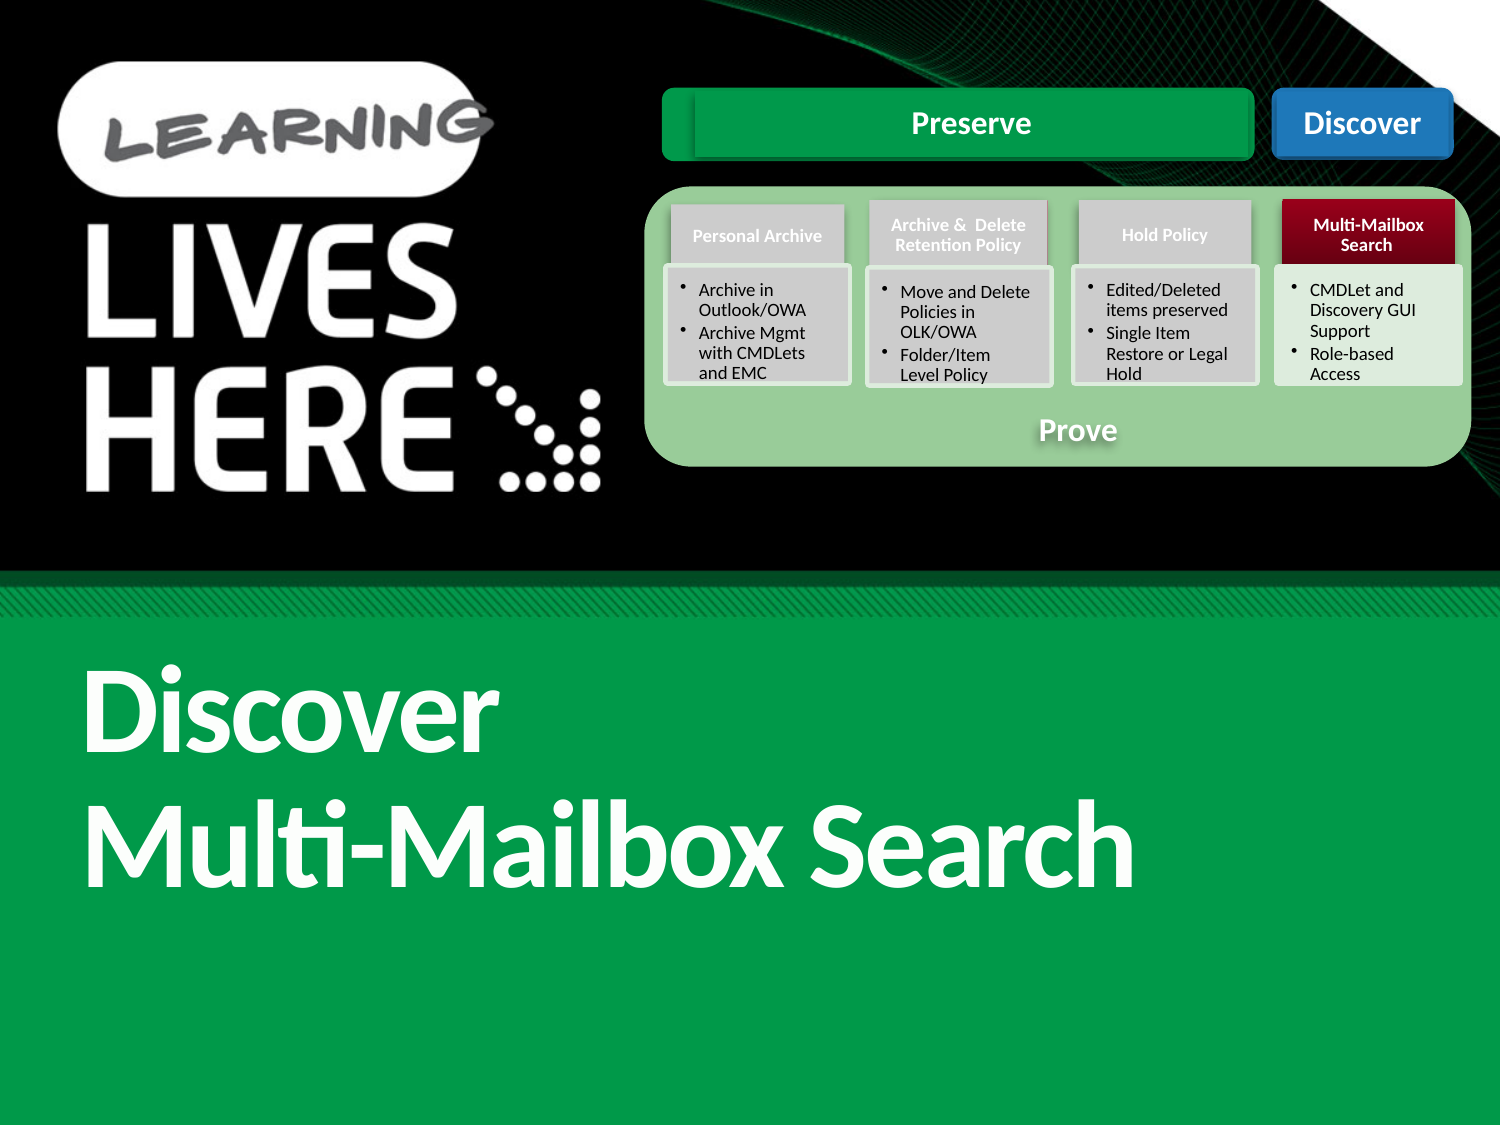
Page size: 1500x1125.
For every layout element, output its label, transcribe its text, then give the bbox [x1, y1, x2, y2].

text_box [644, 87, 1472, 467]
picture [0, 0, 1500, 1125]
title Discover Multi-Mailbox Search [80, 644, 1380, 864]
